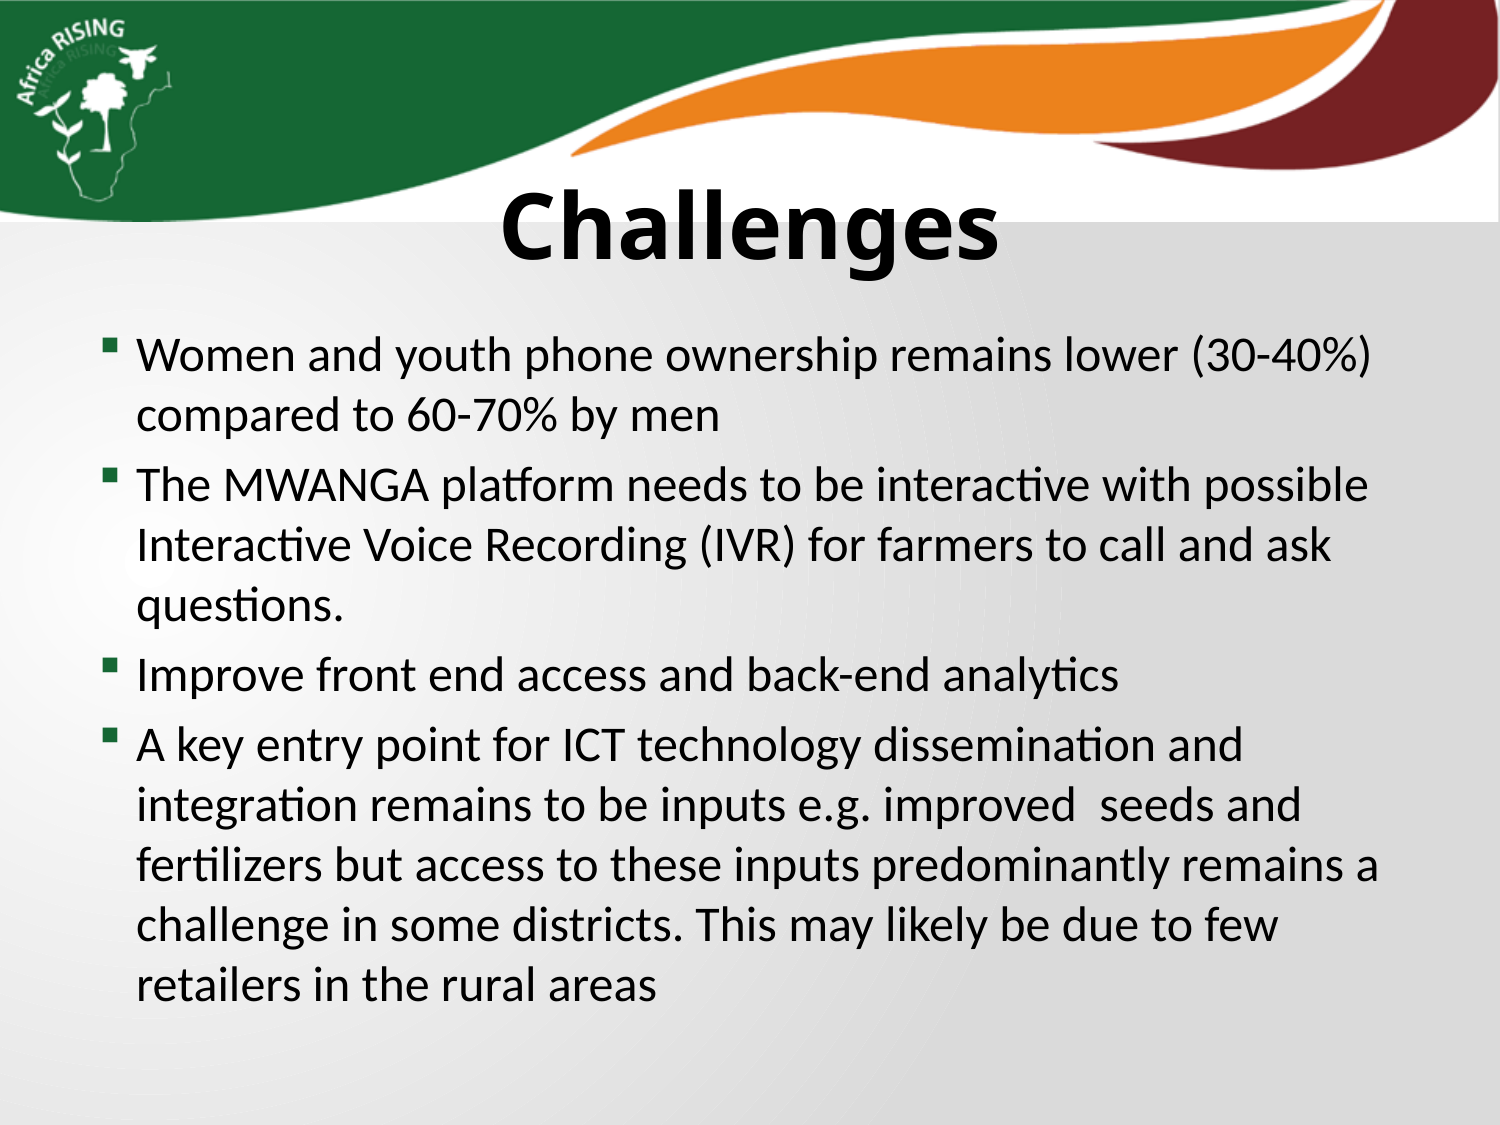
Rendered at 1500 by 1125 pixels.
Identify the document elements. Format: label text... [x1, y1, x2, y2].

list Women and youth phone ownership remains lower (30-40%) compared to 60-70% by men The MWANGA platform needs to be interactive with possible Interactive Voice Recording (IVR) for farmers to call and ask questions. Improve front end access and back-end analytics A key entry point for ICT technology dissemination and integration remains to be inputs e.g. improved seeds and fertilizers but access to these inputs predominantly remains a challenge in some districts. This may likely be due to few retailers in the rural areas [64, 314, 1436, 1083]
picture [0, 0, 1499, 160]
text_box Challenges [0, 160, 1500, 299]
